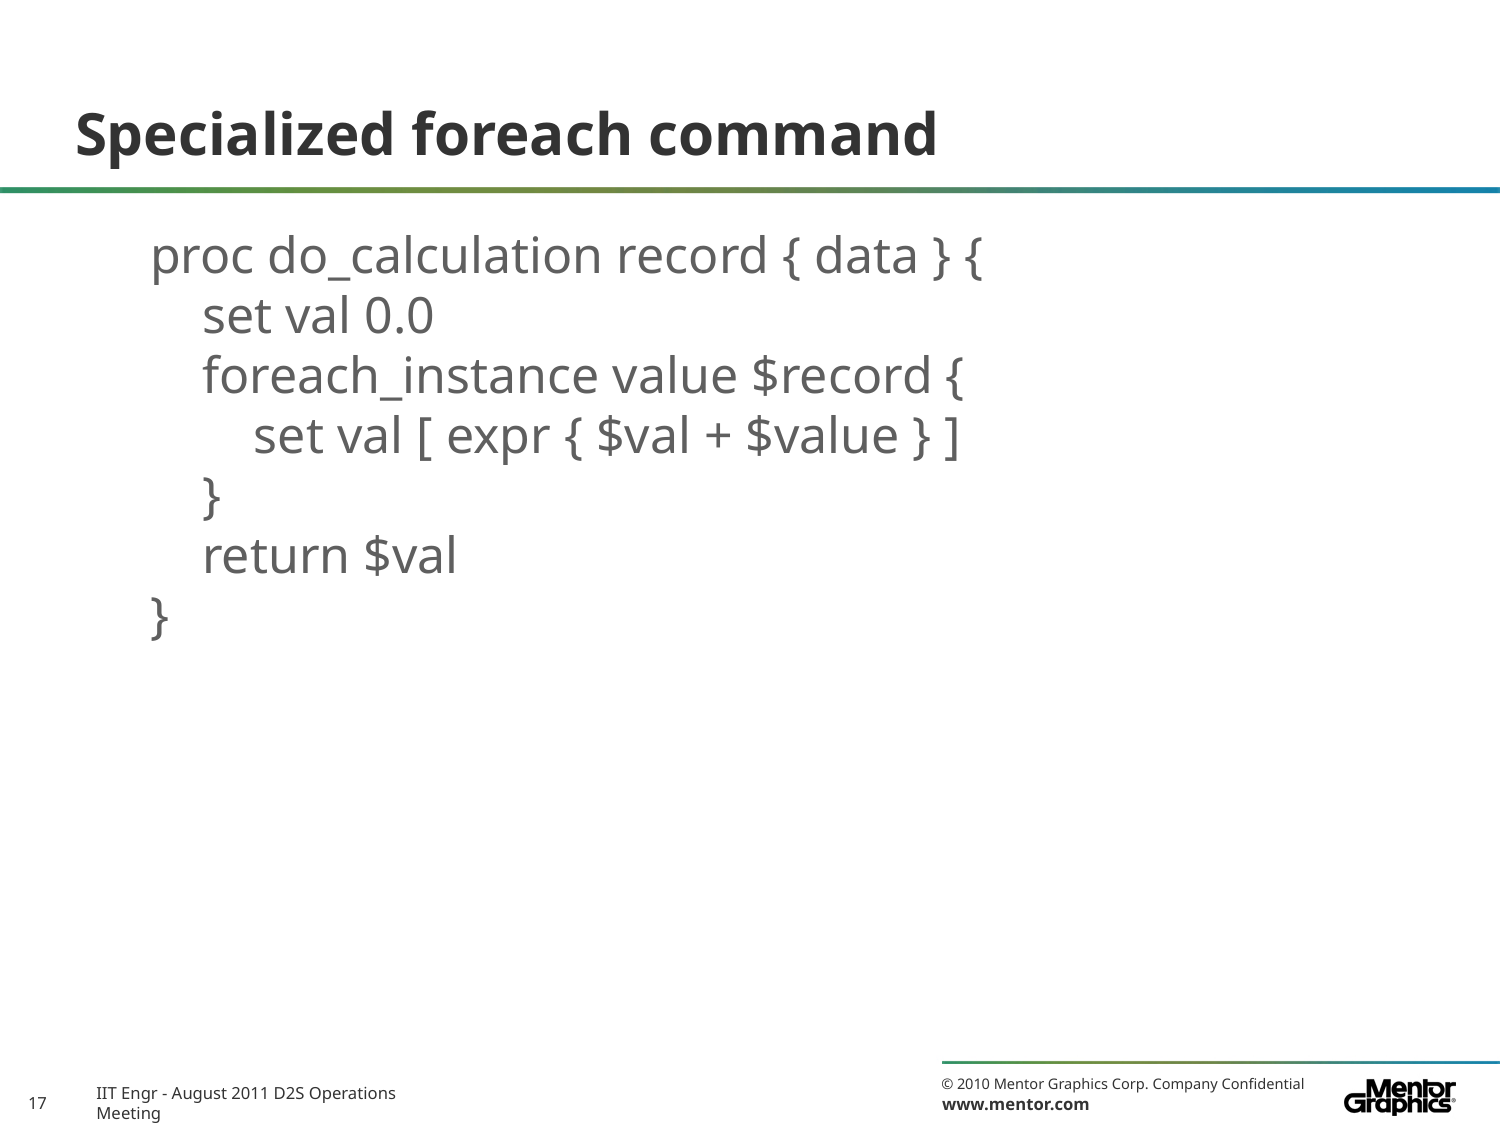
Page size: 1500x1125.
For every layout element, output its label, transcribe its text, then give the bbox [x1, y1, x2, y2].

picture [0, 176, 1500, 215]
picture [0, 1048, 1500, 1125]
footer IIT Engr - August 2011 D2S Operations Meeting [80, 1074, 469, 1111]
list proc do_calculation record { data } { set val 0.0 foreach_instance value $record { set val [ expr { $val + $value } ] } return $val } [0, 215, 1500, 1048]
title Specialized foreach command [0, 0, 1500, 176]
